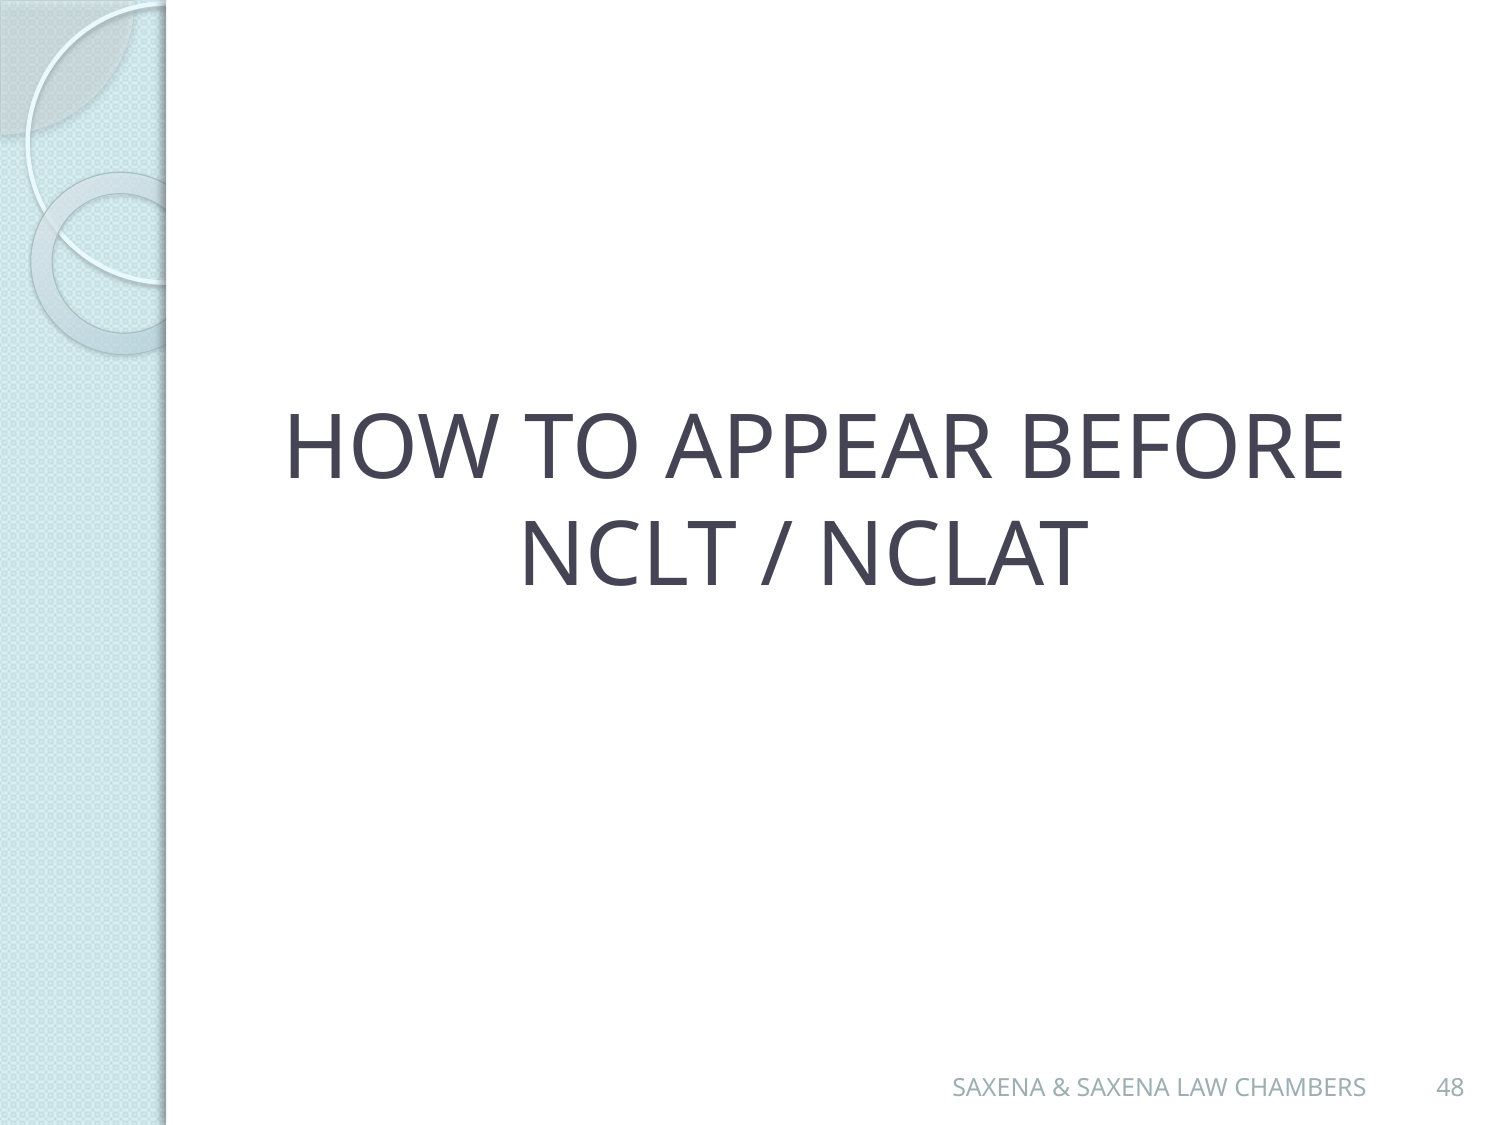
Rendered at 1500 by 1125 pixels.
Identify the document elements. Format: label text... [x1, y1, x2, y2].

footer SAXENA & SAXENA LAW CHAMBERS [937, 1034, 1413, 1113]
title HOW TO APPEAR BEFORE NCLT / NCLAT [200, 125, 1430, 868]
slide_number 48 [1413, 1034, 1488, 1113]
